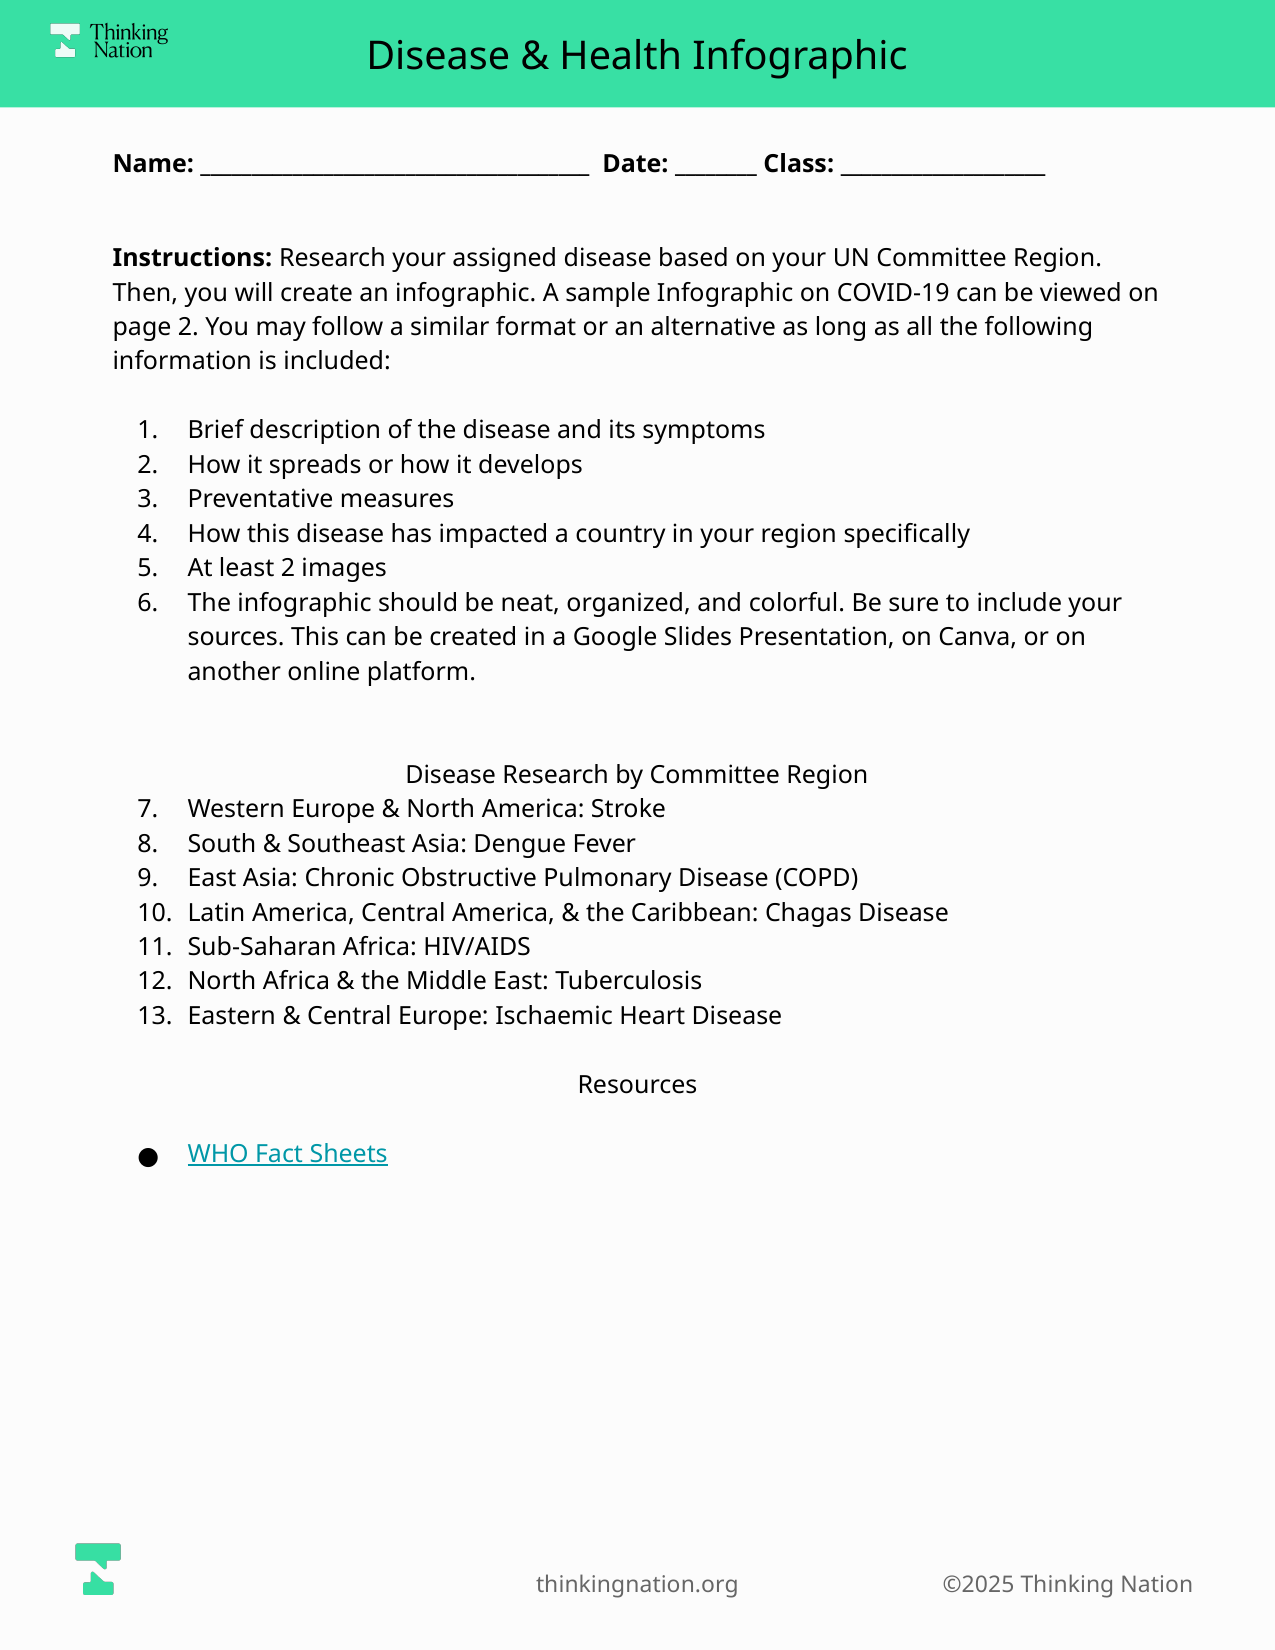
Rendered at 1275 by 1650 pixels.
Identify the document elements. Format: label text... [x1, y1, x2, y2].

text_box thinkingnation.org [486, 1553, 789, 1605]
text_box Name: ______________________________________ Date: ________ Class: ____________________ Instructions: Research your assigned disease based on your UN Committee Region. Then, you will create an infographic. A sample Infographic on COVID-19 can be viewed on page 2. You may follow a similar format or an alternative as long as all the following information is included: Brief description of the disease and its symptoms How it spreads or how it develops Preventative measures How this disease has impacted a country in your region specifically At least 2 images The infographic should be neat, organized, and colorful. Be sure to include your sources. This can be created in a Google Slides Presentation, on Canva, or on another online platform. Disease Research by Committee Region Western Europe & North America: Stroke South & Southeast Asia: Dengue Fever East Asia: Chronic Obstructive Pulmonary Disease (COPD) Latin America, Central America, & the Caribbean: Chagas Disease Sub-Saharan Africa: HIV/AIDS North Africa & the Middle East: Tuberculosis Eastern & Central Europe: Ischaemic Heart Disease Resources WHO Fact Sheets [97, 132, 1178, 1187]
picture [36, 12, 172, 69]
picture [62, 1533, 134, 1605]
text_box Disease & Health Infographic [0, 0, 1275, 108]
text_box ©2025 Thinking Nation [907, 1553, 1210, 1605]
